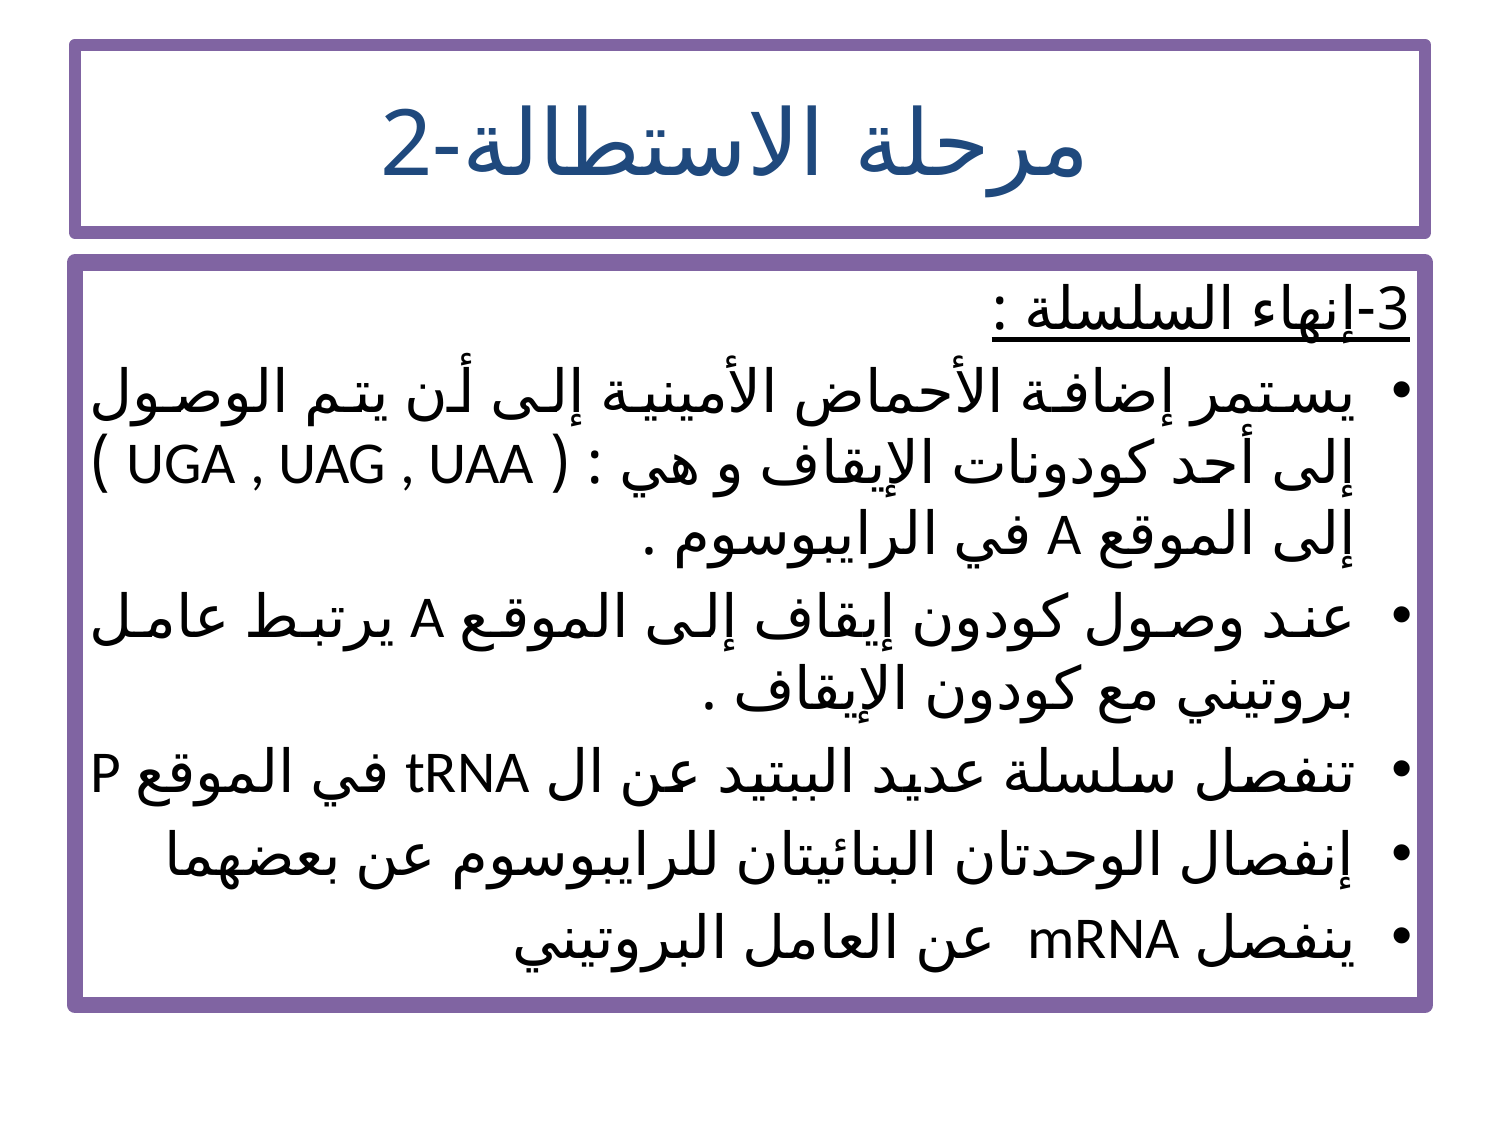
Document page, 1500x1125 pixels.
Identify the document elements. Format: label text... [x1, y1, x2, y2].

title 2-مرحلة الاستطالة [75, 45, 1425, 233]
list 3-إنهاء السلسلة : يستمر إضافة الأحماض الأمينية إلى أن يتم الوصول إلى أحد كودونات الإيقاف و هي : ( UGA , UAG , UAA ) إلى الموقع A في الرايبوسوم . عند وصول كودون إيقاف إلى الموقع A يرتبط عامل بروتيني مع كودون الإيقاف . تنفصل سلسلة عديد الببتيد عن ال tRNA في الموقع P إنفصال الوحدتان البنائيتان للرايبوسوم عن بعضهما ينفصل mRNA عن العامل البروتيني [75, 262, 1425, 1005]
